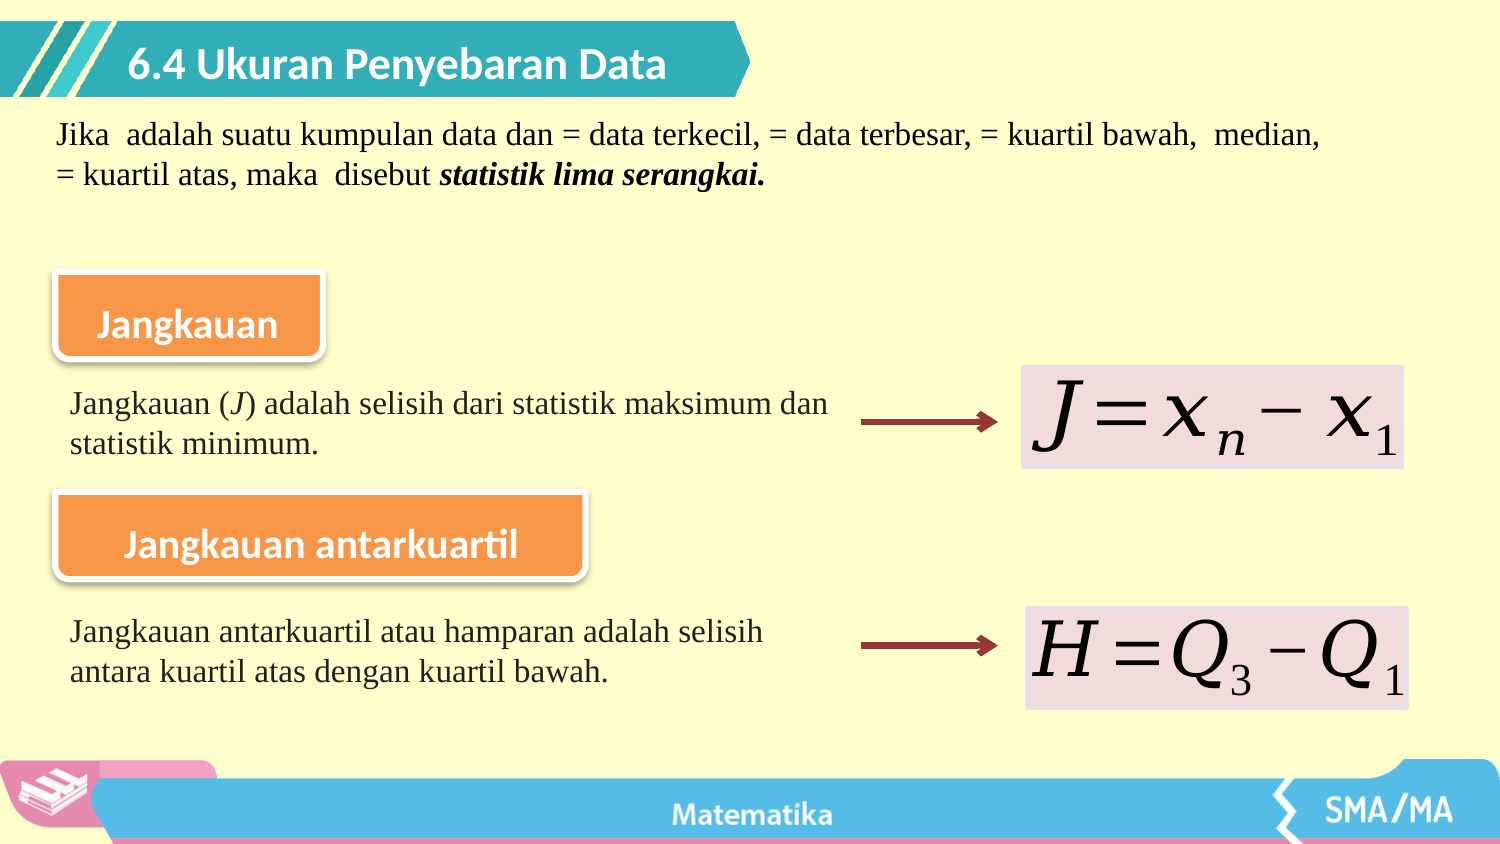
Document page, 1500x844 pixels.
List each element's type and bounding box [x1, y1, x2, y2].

text_box [54, 373, 999, 470]
text_box [54, 491, 586, 580]
text_box [54, 271, 324, 360]
text_box [0, 21, 751, 97]
picture [0, 759, 1500, 844]
text_box [54, 601, 999, 698]
